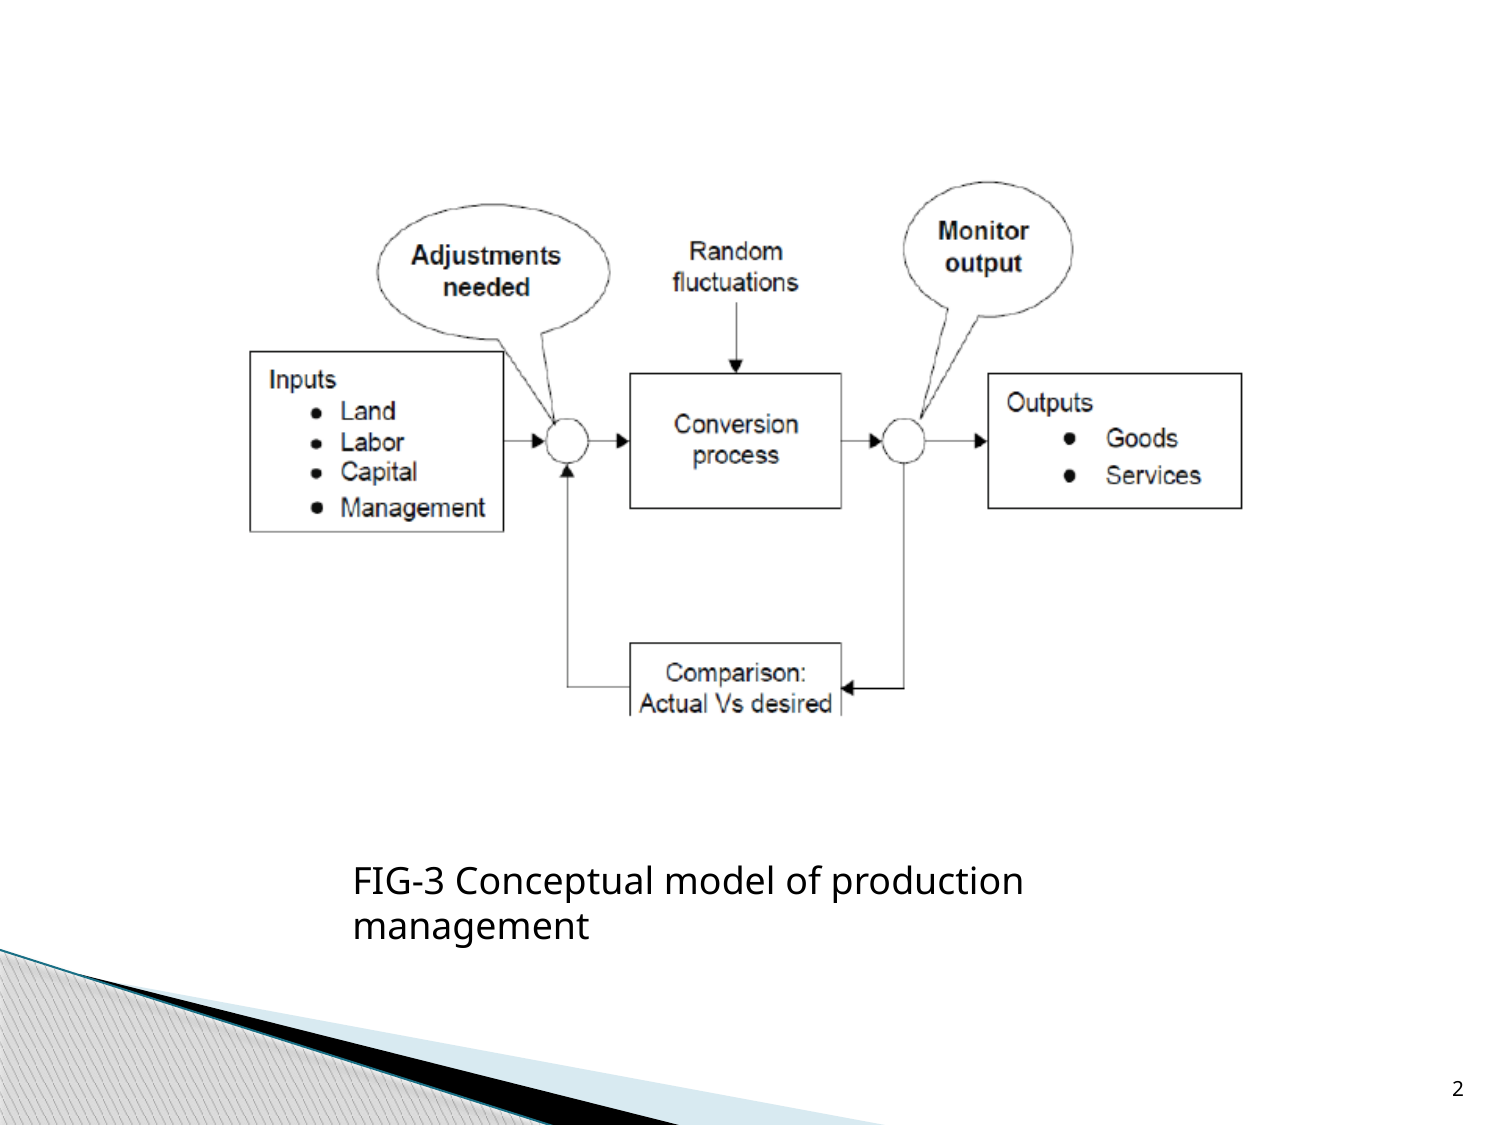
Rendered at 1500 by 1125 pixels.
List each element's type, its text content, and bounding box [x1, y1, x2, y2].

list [37, 149, 1338, 746]
text_box FIG-3 Conceptual model of production management [337, 849, 1088, 955]
slide_number 2 [1418, 1051, 1479, 1112]
